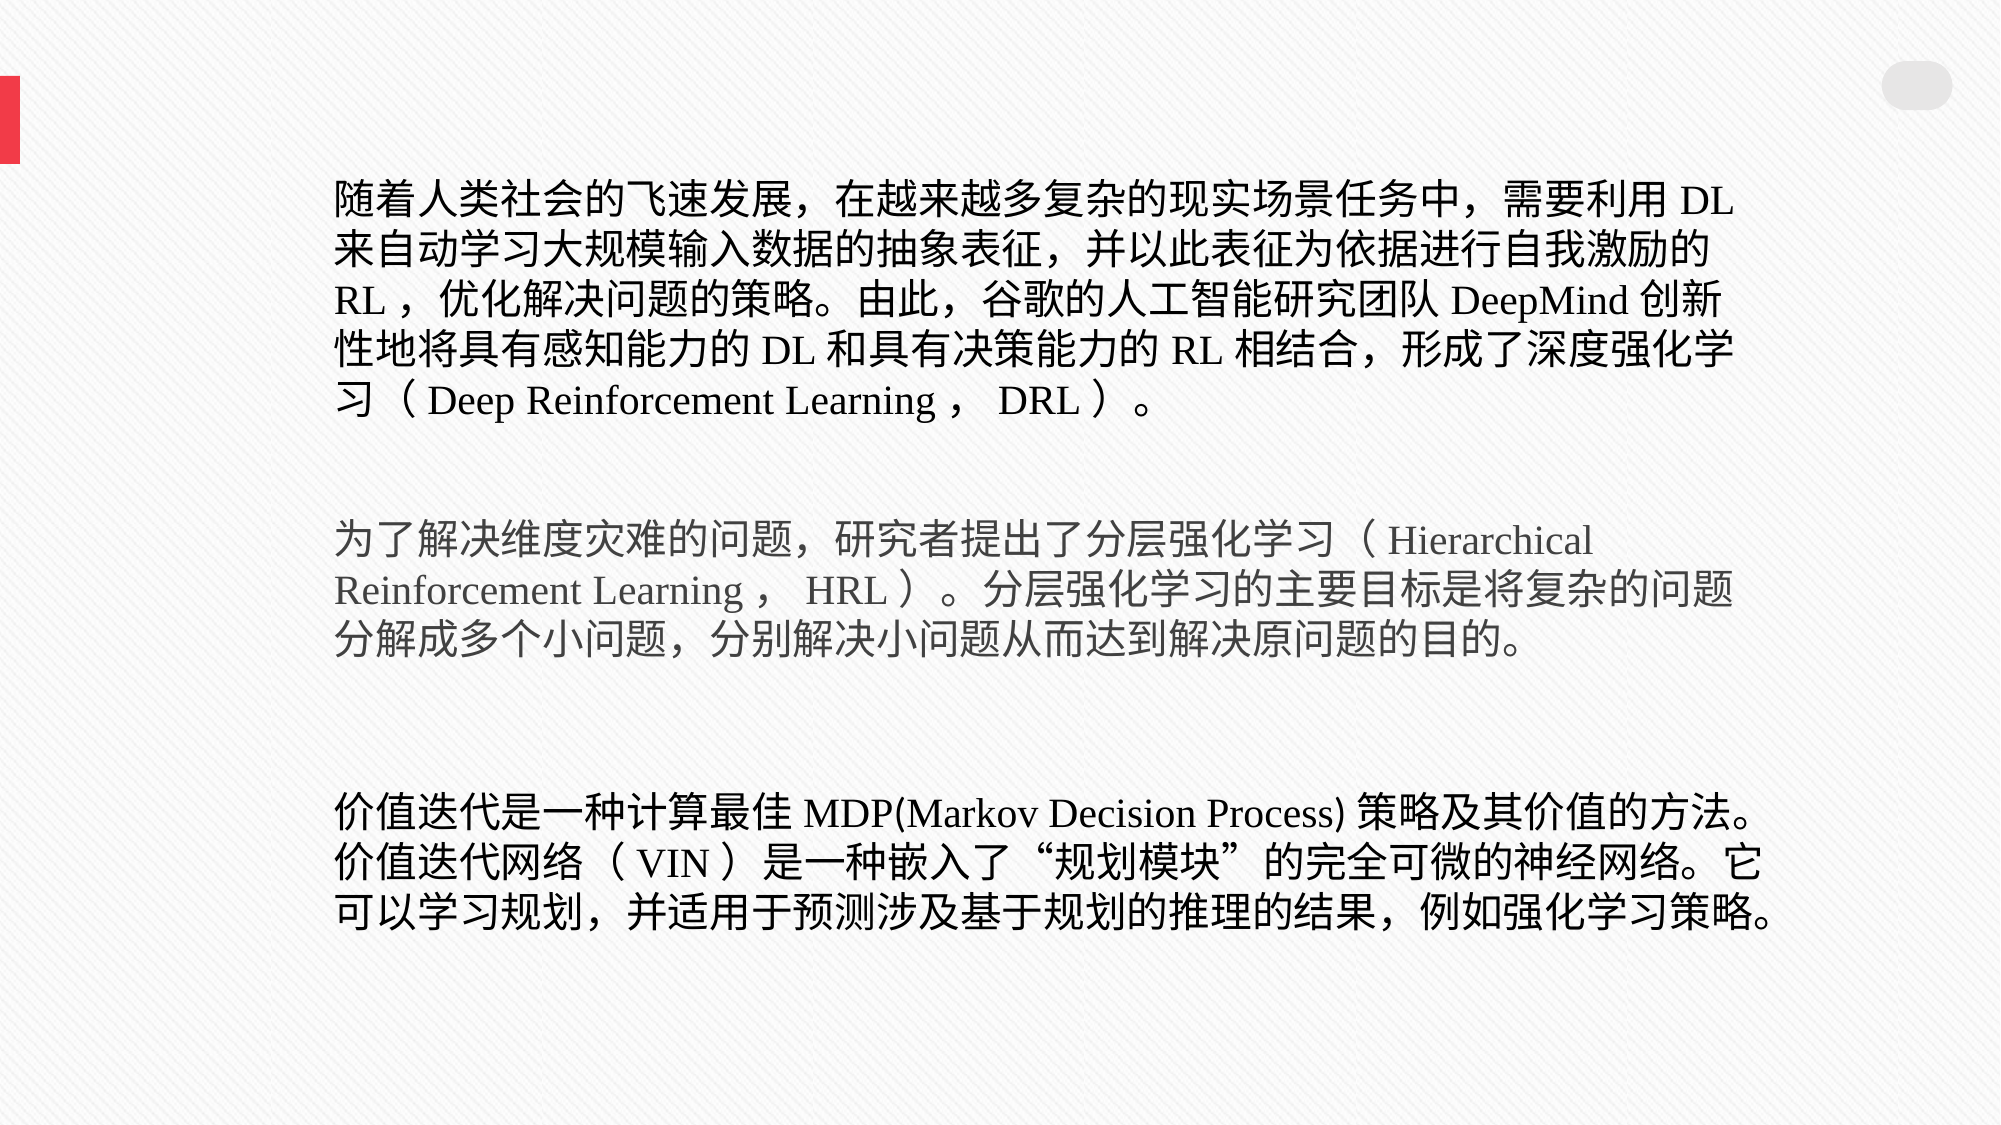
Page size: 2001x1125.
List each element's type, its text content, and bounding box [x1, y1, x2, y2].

picture [0, 0, 2001, 1125]
text_box 为了解决维度灾难的问题，研究者提出了分层强化学习（Hierarchical Reinforcement Learning，HRL）。分层强化学习的主要目标是将复杂的问题分解成多个小问题，分别解决小问题从而达到解决原问题的目的。 [318, 505, 1772, 670]
text_box 随着人类社会的飞速发展，在越来越多复杂的现实场景任务中，需要利用DL来自动学习大规模输入数据的抽象表征，并以此表征为依据进行自我激励的RL，优化解决问题的策略。由此，谷歌的人工智能研究团队DeepMind创新性地将具有感知能力的DL和具有决策能力的RL相结合，形成了深度强化学习（Deep Reinforcement Learning，DRL）。 [318, 165, 1772, 431]
text_box 价值迭代是一种计算最佳MDP(Markov Decision Process)策略及其价值的方法。价值迭代网络（VIN）是一种嵌入了“规划模块”的完全可微的神经网络。它可以学习规划，并适用于预测涉及基于规划的推理的结果，例如强化学习策略。 [319, 777, 1788, 993]
